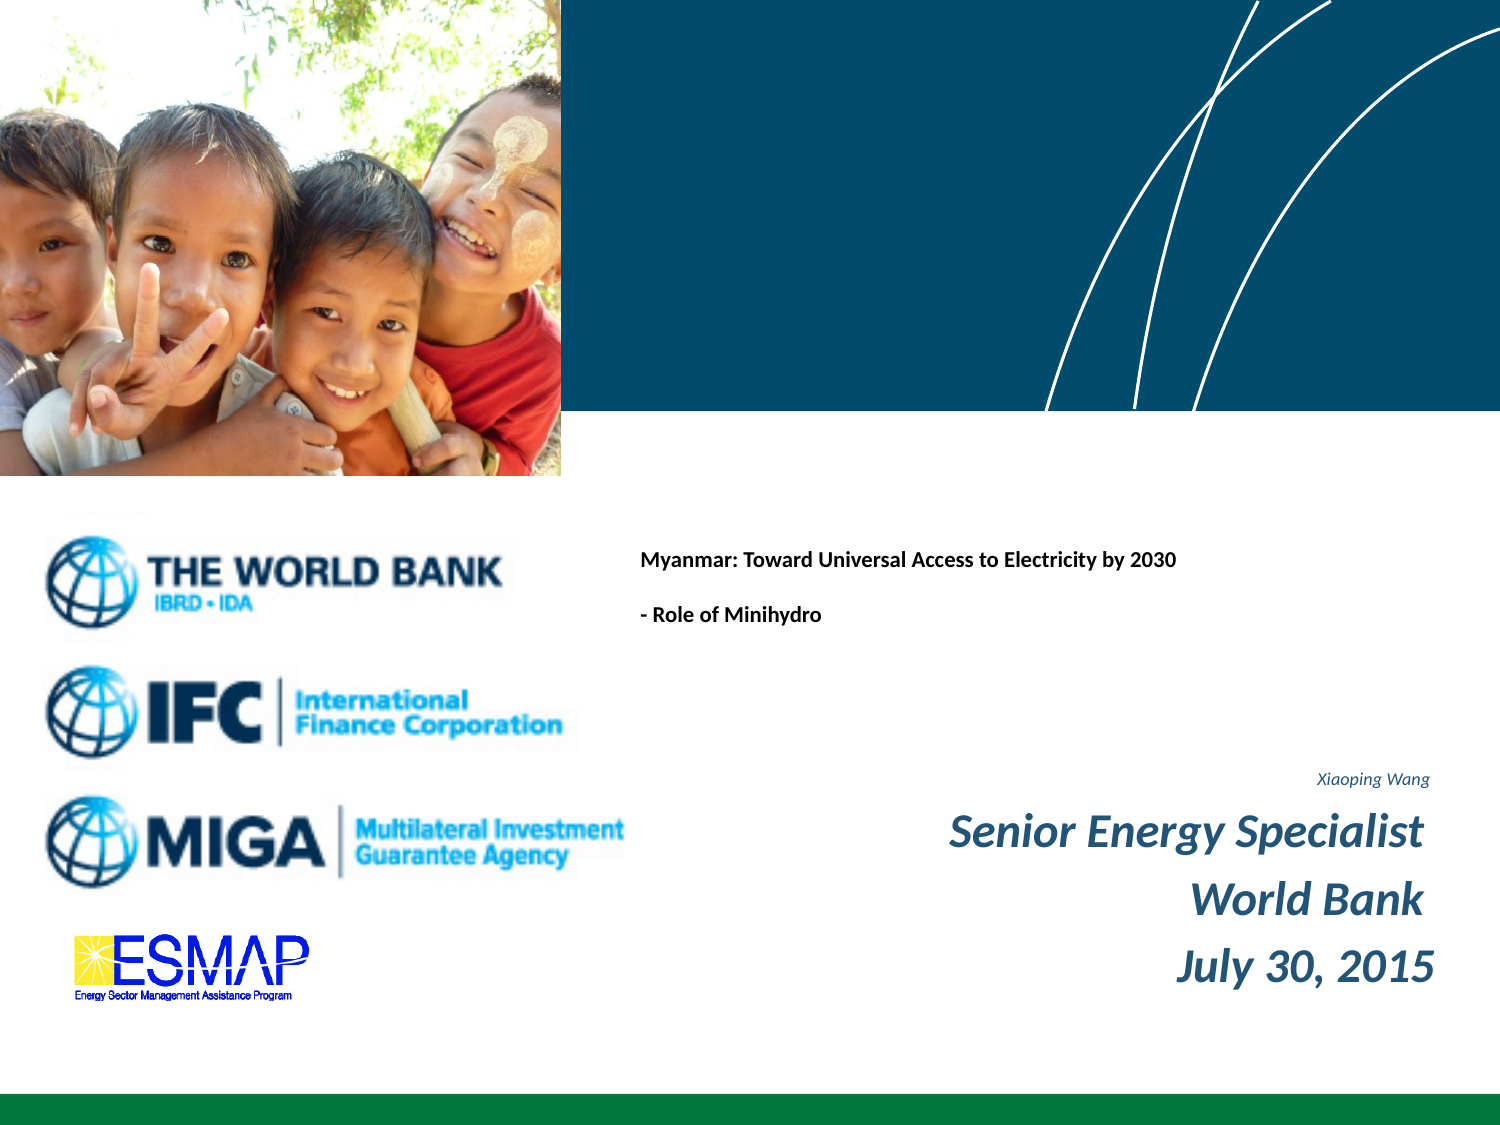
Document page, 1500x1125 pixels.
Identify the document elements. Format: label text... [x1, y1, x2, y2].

picture [37, 512, 626, 896]
picture [73, 933, 313, 1001]
picture [0, 0, 561, 476]
subtitle Xiaoping Wang Senior Energy Specialist World Bank July 30, 2015 [816, 759, 1450, 1001]
title Myanmar: Toward Universal Access to Electricity by 2030 - Role of Minihydro [630, 537, 1500, 658]
